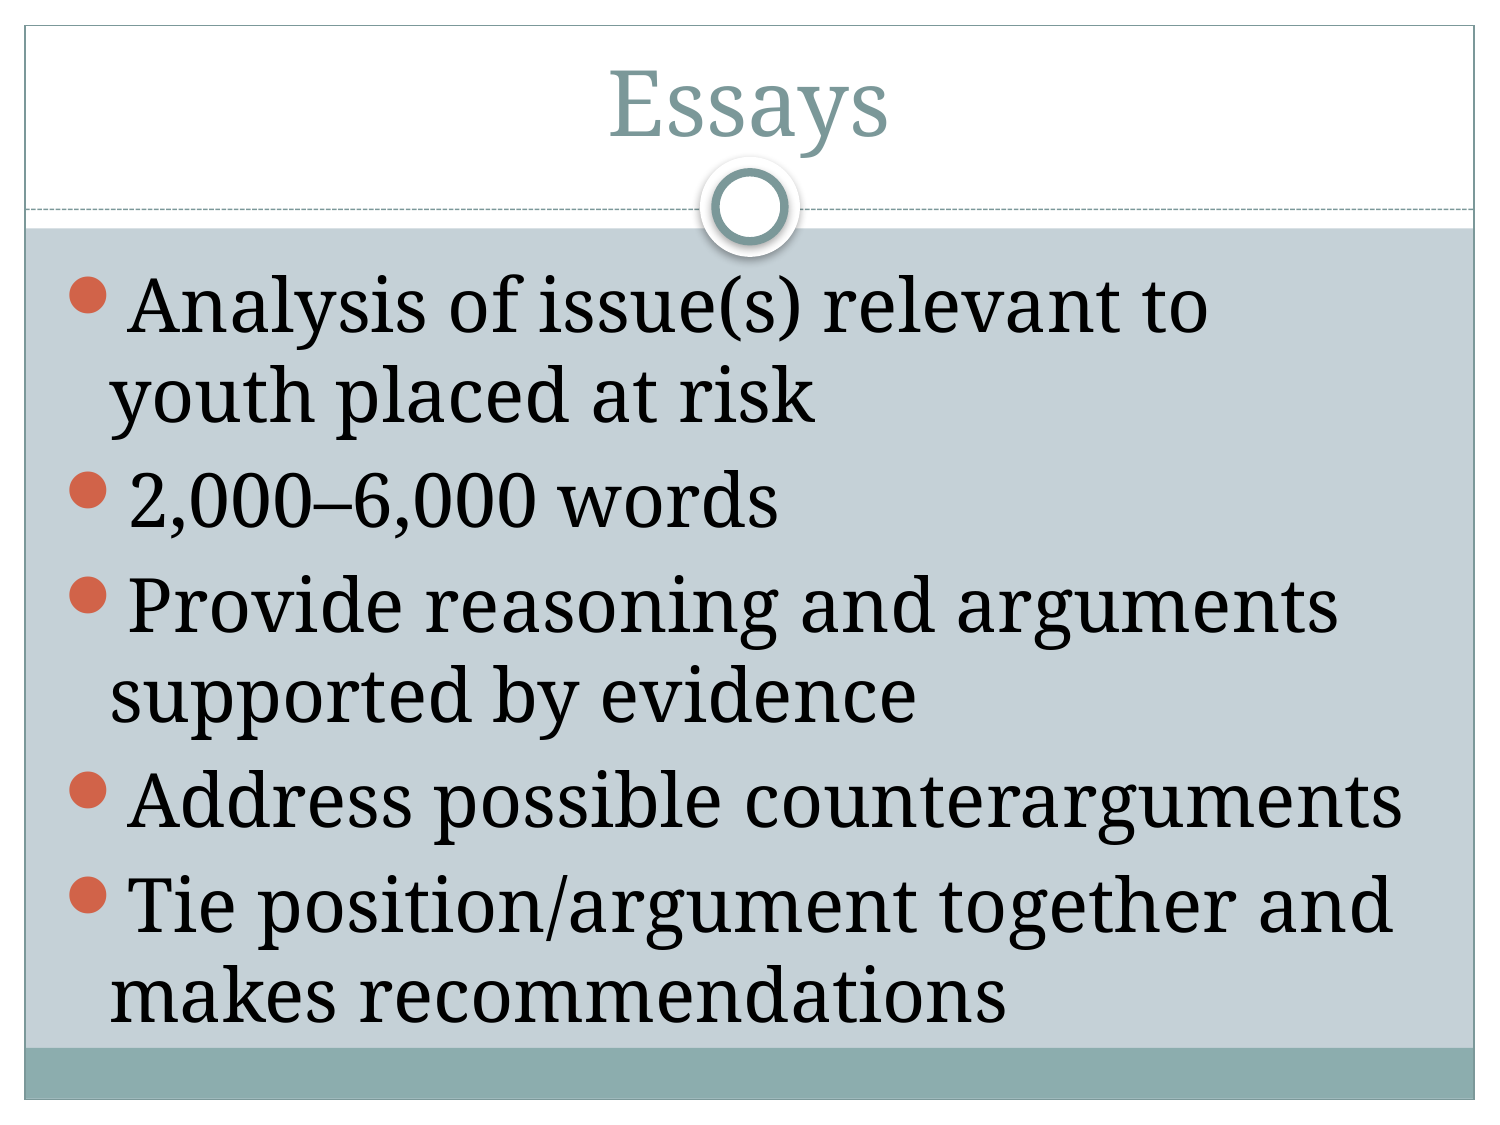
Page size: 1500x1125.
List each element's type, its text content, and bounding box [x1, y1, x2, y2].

title Essays [49, 37, 1450, 162]
list Analysis of issue(s) relevant to youth placed at risk 2,000–6,000 words Provide reasoning and arguments supported by evidence Address possible counterarguments Tie position/argument together and makes recommendations [49, 250, 1445, 1038]
